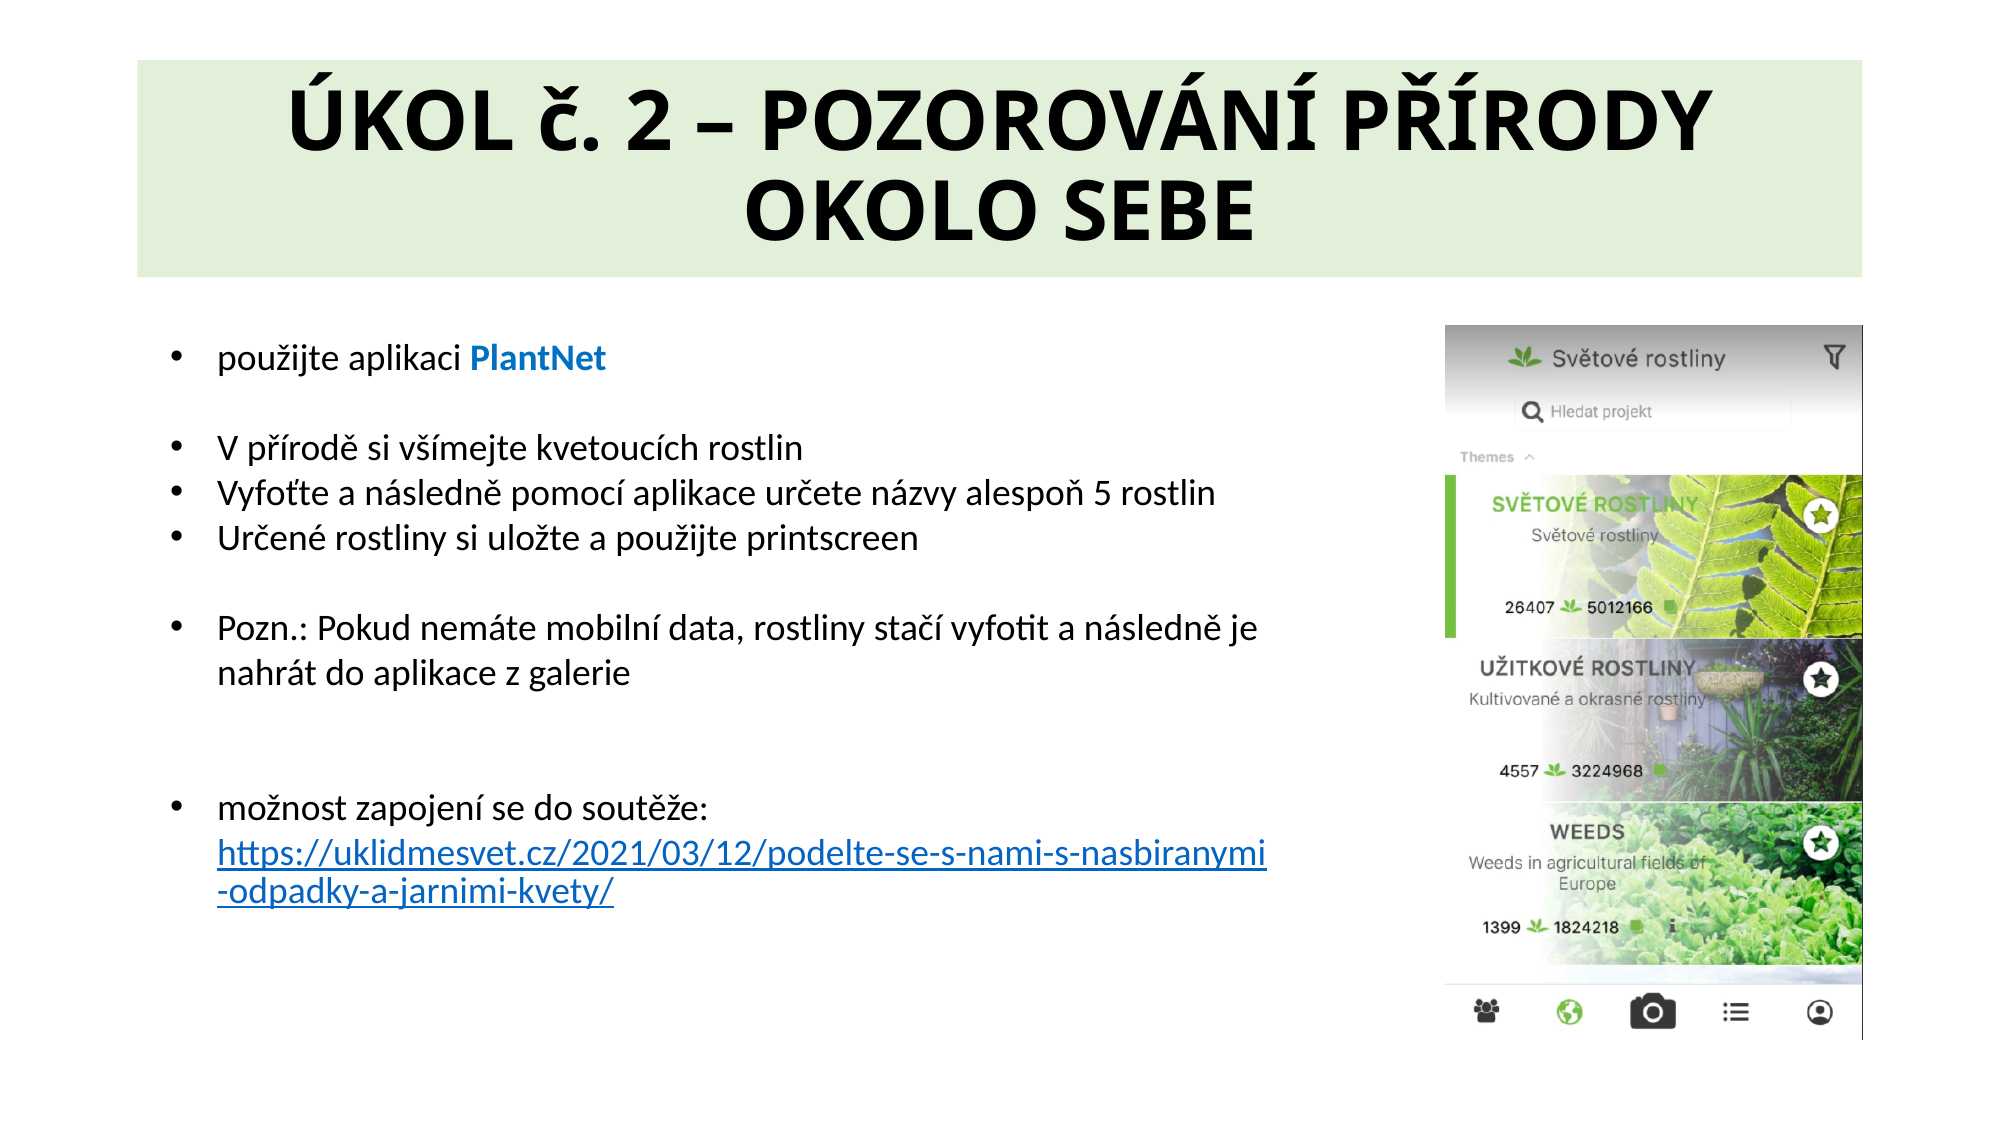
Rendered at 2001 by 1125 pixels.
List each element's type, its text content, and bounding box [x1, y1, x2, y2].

text_box použijte aplikaci PlantNet V přírodě si všímejte kvetoucích rostlin Vyfoťte a následně pomocí aplikace určete názvy alespoň 5 rostlin Určené rostliny si uložte a použijte printscreen Pozn.: Pokud nemáte mobilní data, rostliny stačí vyfotit a následně je nahrát do aplikace z galerie možnost zapojení se do soutěže: https://uklidmesvet.cz/2021/03/12/podelte-se-s-nami-s-nasbiranymi-odpadky-a-jarnimi-kvety/ [155, 325, 1291, 926]
title ÚKOL č. 2 – POZOROVÁNÍ PŘÍRODY OKOLO SEBE [137, 59, 1863, 278]
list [1445, 325, 1863, 1040]
